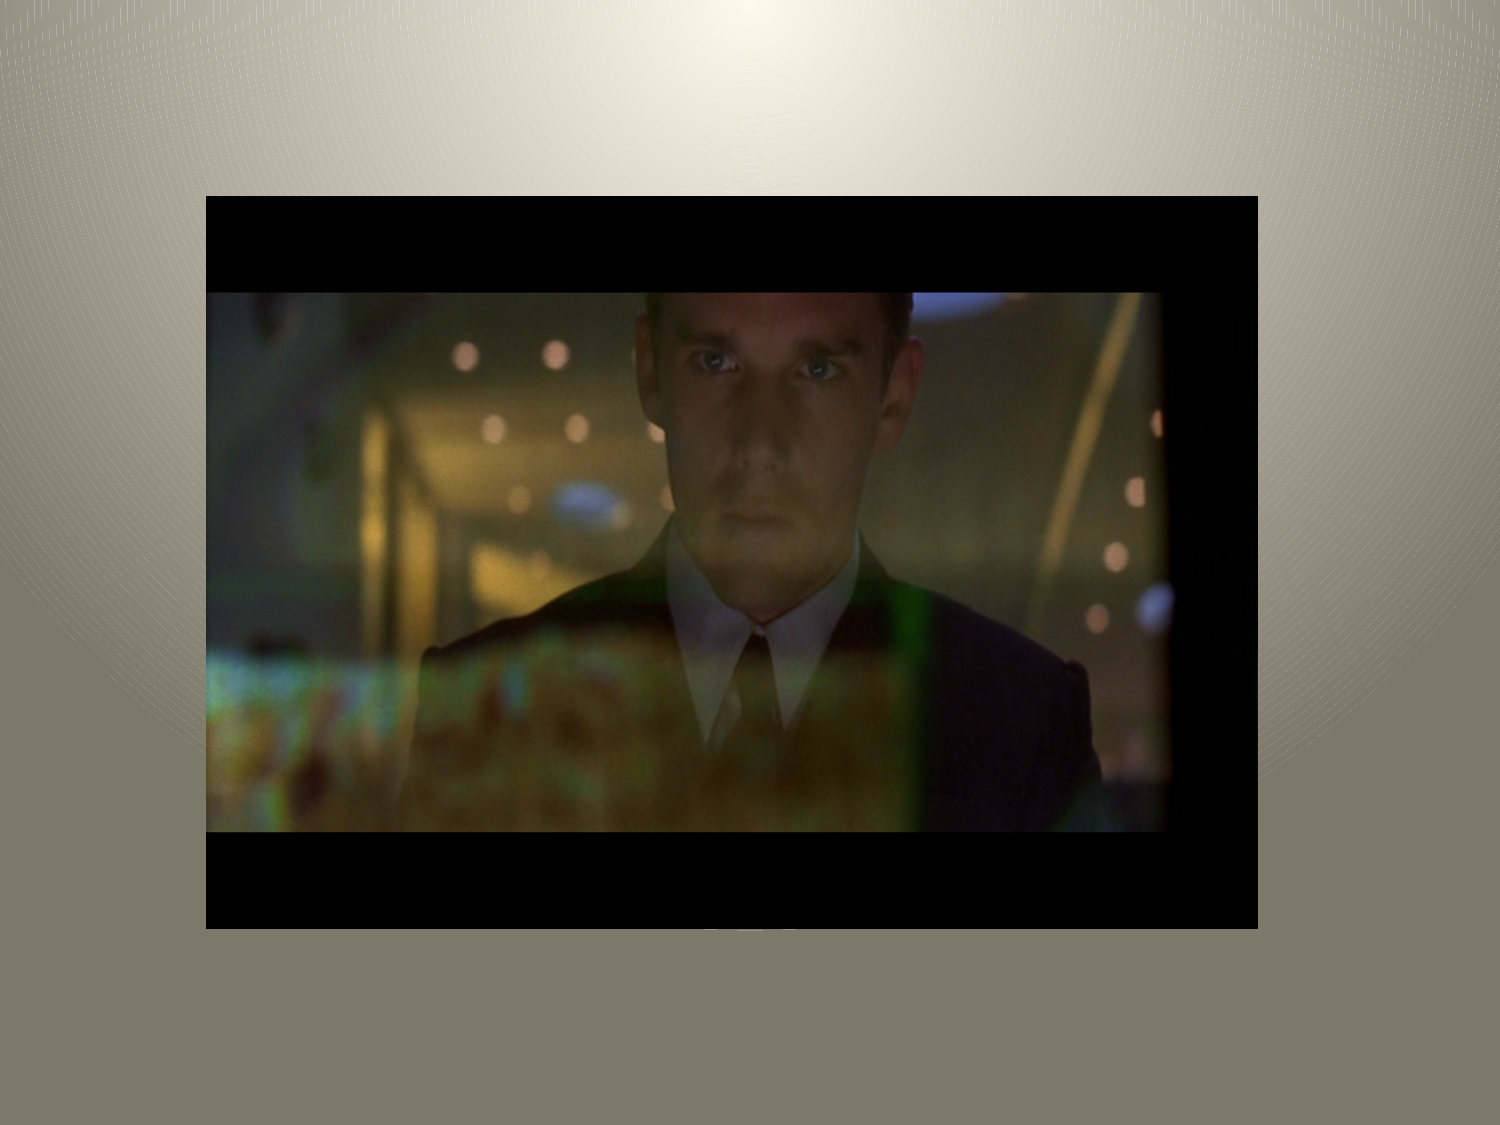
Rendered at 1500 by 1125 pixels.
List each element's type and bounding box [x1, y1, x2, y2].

picture [206, 196, 1259, 929]
